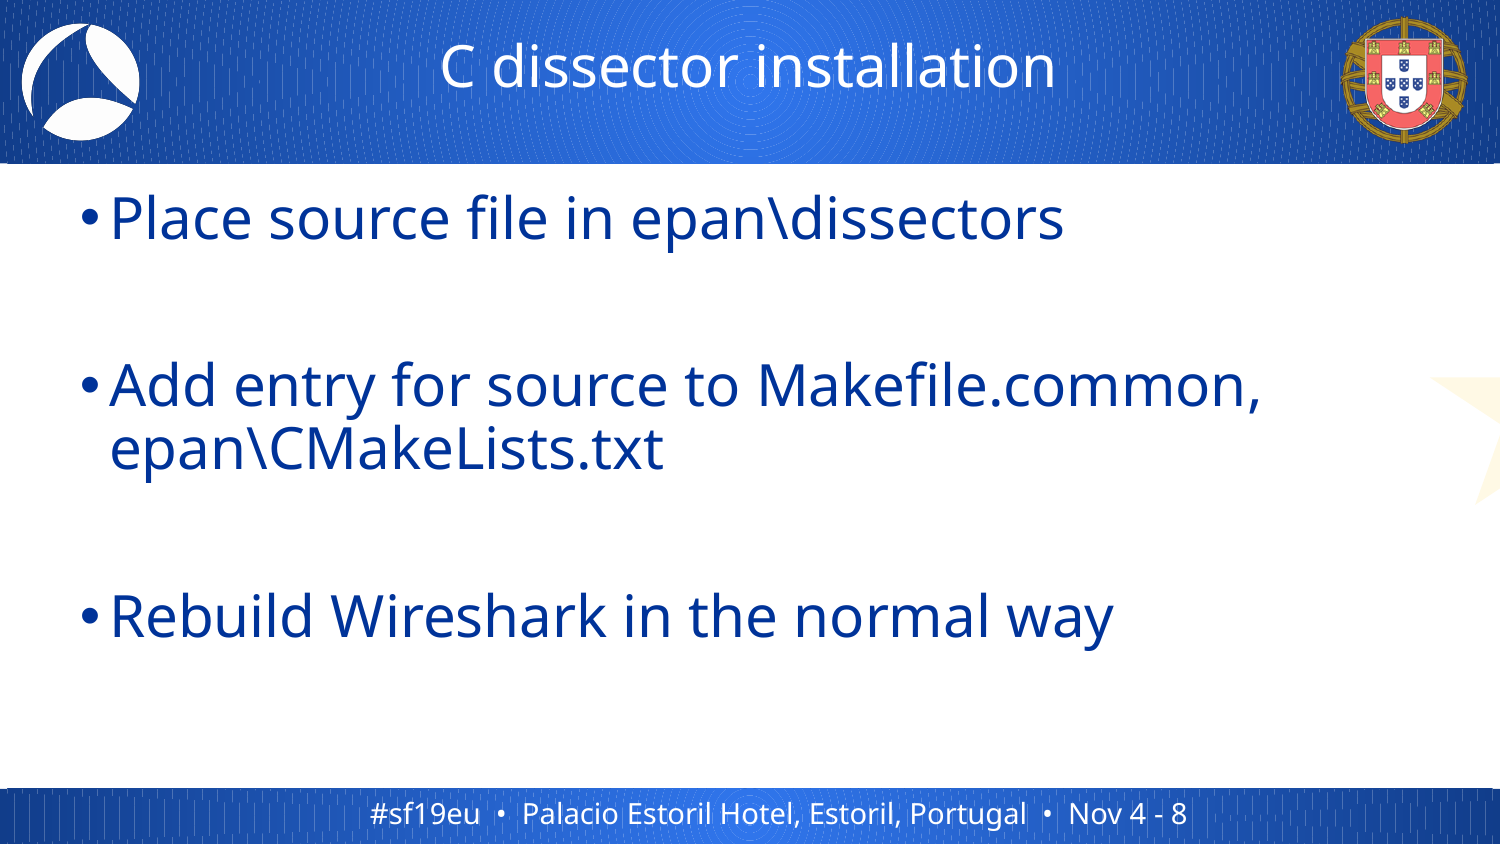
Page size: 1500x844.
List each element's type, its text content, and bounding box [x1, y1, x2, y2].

picture [21, 23, 140, 141]
list Place source file in epan\dissectors Add entry for source to Makefile.common, epan\CMakeLists.txt Rebuild Wireshark in the normal way [64, 173, 1436, 788]
picture [1327, 16, 1481, 144]
list C dissector installation [147, 0, 1341, 139]
